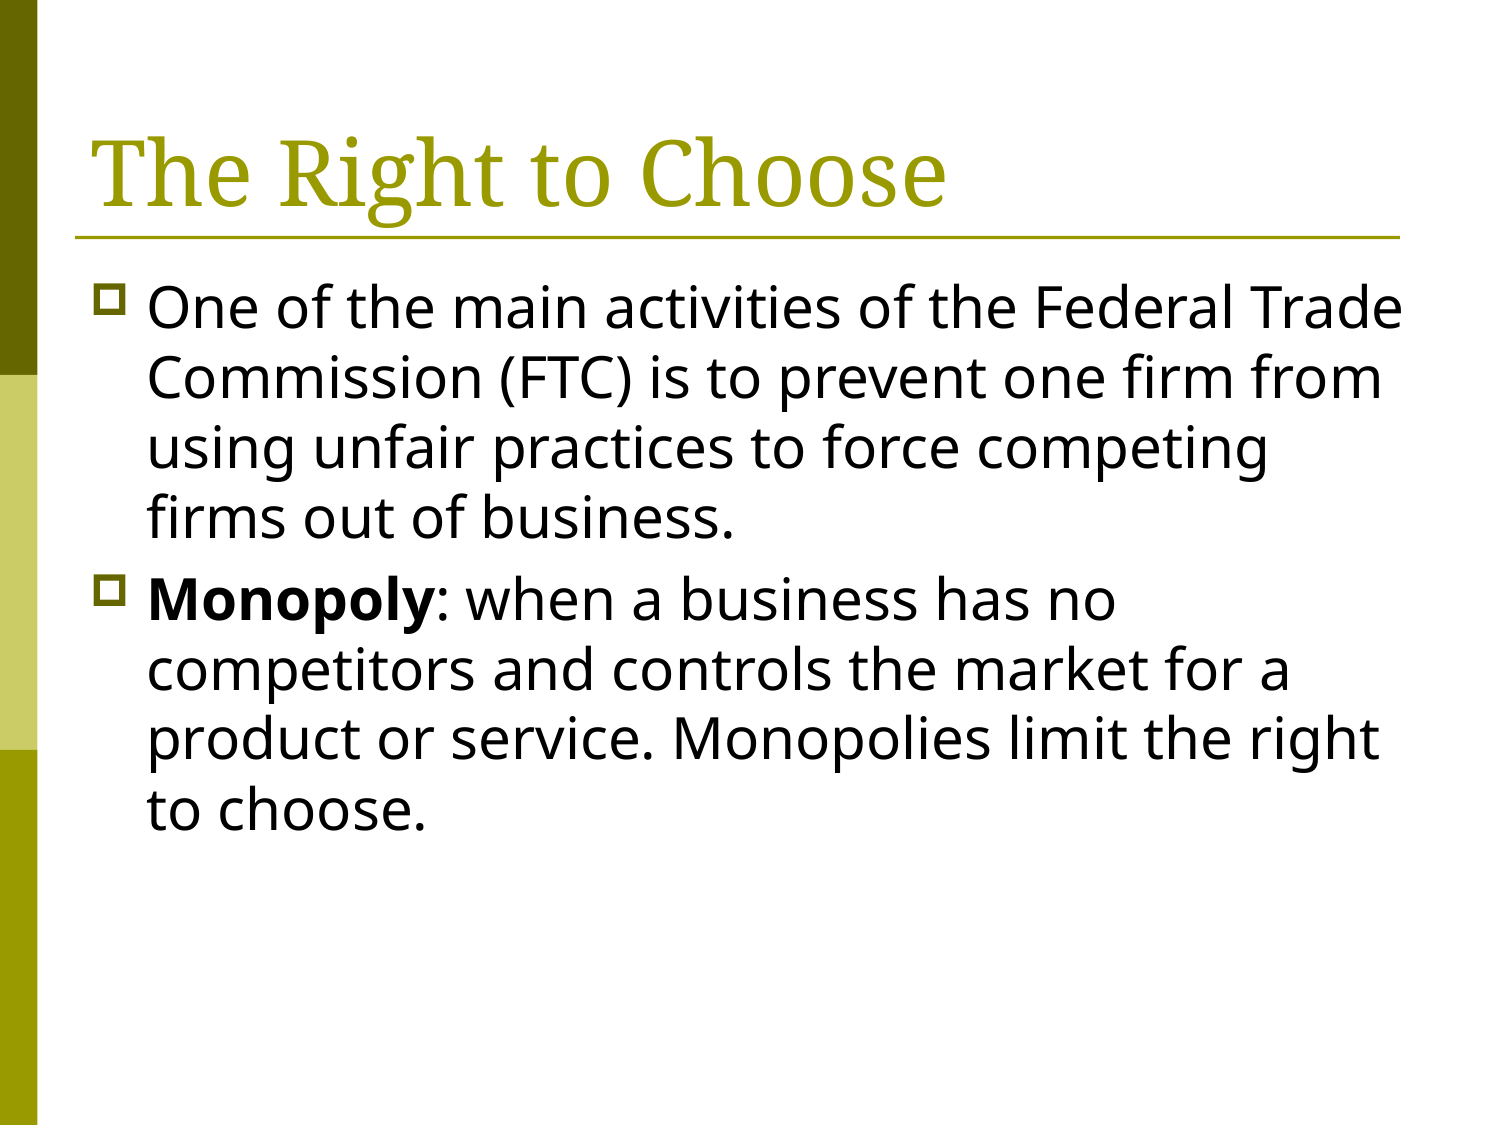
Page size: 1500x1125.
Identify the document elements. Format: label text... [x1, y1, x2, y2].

title The Right to Choose [74, 45, 1426, 233]
list One of the main activities of the Federal Trade Commission (FTC) is to prevent one firm from using unfair practices to force competing firms out of business. Monopoly: when a business has no competitors and controls the market for a product or service. Monopolies limit the right to choose. [74, 262, 1426, 1006]
